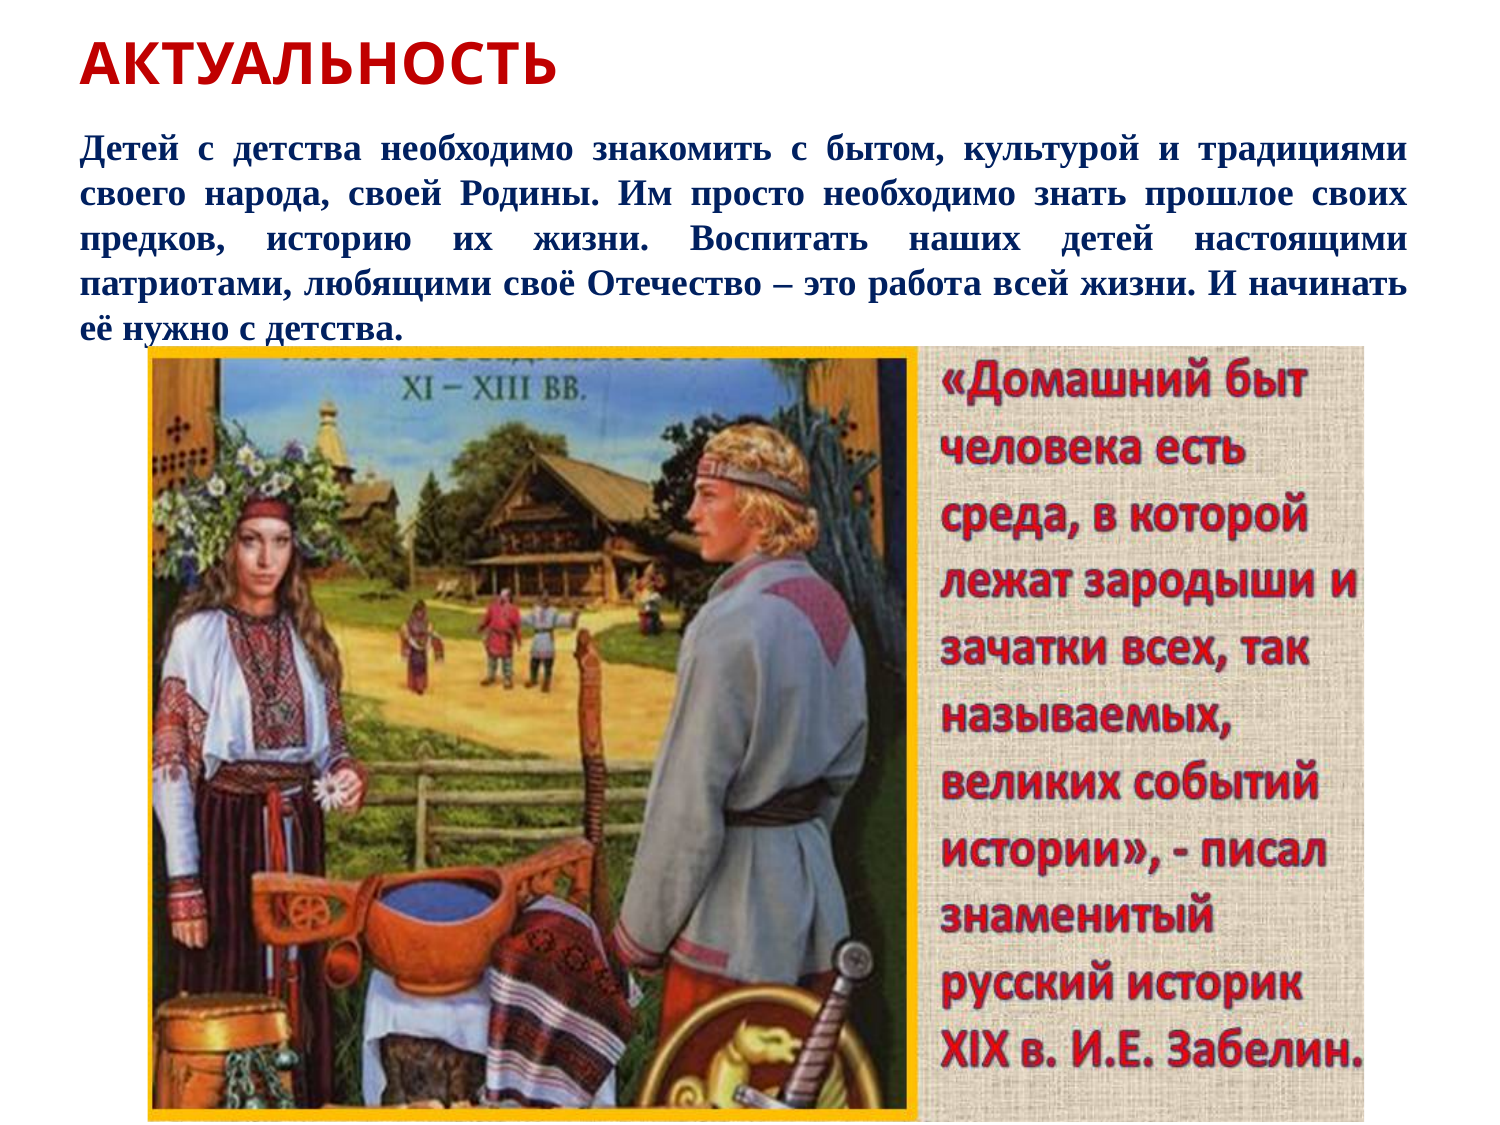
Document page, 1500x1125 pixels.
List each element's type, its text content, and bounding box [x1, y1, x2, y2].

picture [147, 346, 1365, 1123]
text_box АКТУАЛЬНОСТЬ [64, 19, 1152, 104]
text_box Детей с детства необходимо знакомить с бытом, культурой и традициями своего народа, своей Родины. Им просто необходимо знать прошлое своих предков, историю их жизни. Воспитать наших детей настоящими патриотами, любящими своё Отечество – это работа всей жизни. И начинать её нужно с детства. [64, 115, 1424, 356]
